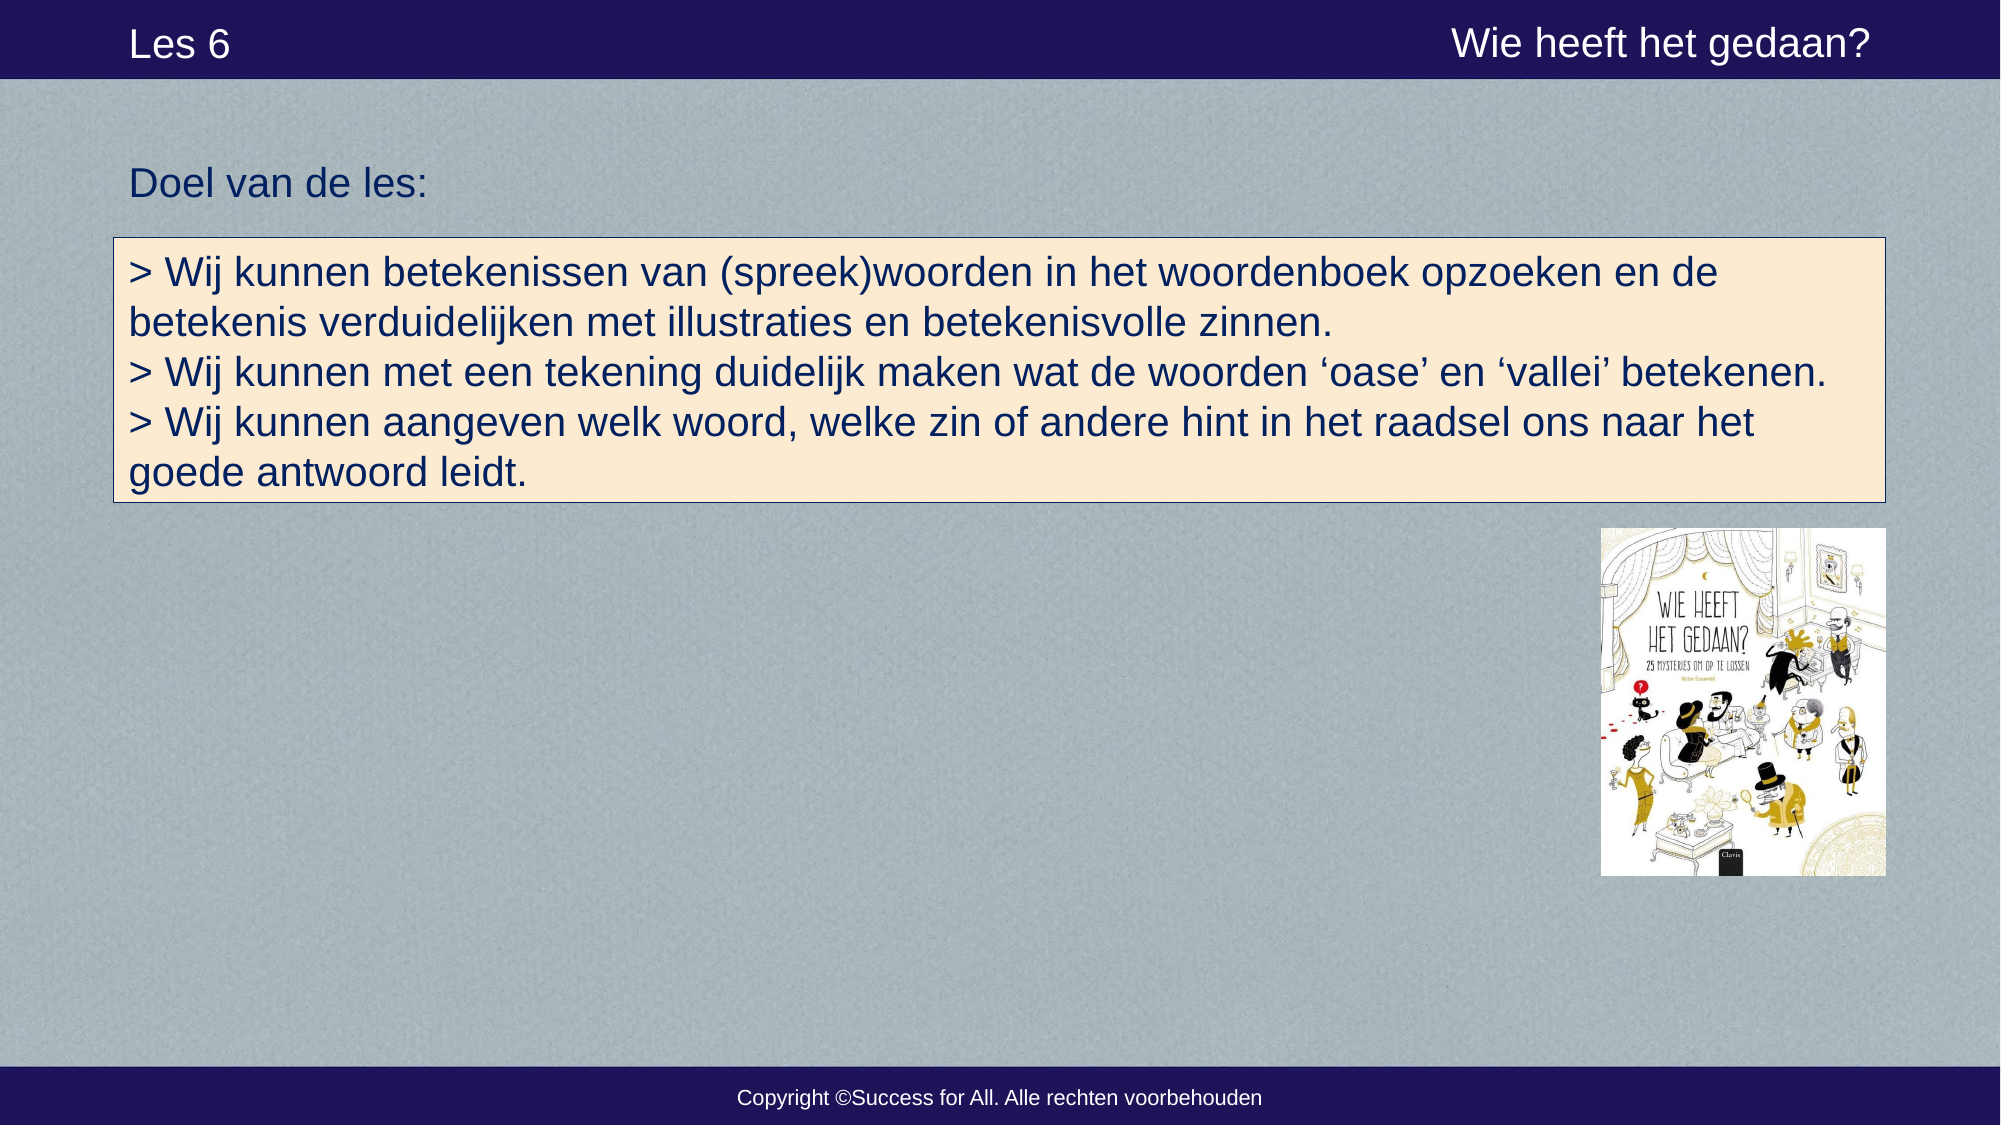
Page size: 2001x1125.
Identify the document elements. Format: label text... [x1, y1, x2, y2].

text_box Doel van de les: [113, 148, 1635, 214]
text_box Copyright ©Success for All. Alle rechten voorbehouden [0, 1076, 2000, 1125]
text_box > Wij kunnen betekenissen van (spreek)woorden in het woordenboek opzoeken en de betekenis verduidelijken met illustraties en betekenisvolle zinnen. > Wij kunnen met een tekening duidelijk maken wat de woorden ‘oase’ en ‘vallei’ betekenen. > Wij kunnen aangeven welk woord, welke zin of andere hint in het raadsel ons naar het goede antwoord leidt. [113, 237, 1886, 503]
text_box Wie heeft het gedaan? [999, 8, 1886, 73]
text_box Les 6 [114, 9, 354, 75]
picture [0, 0, 2001, 1125]
